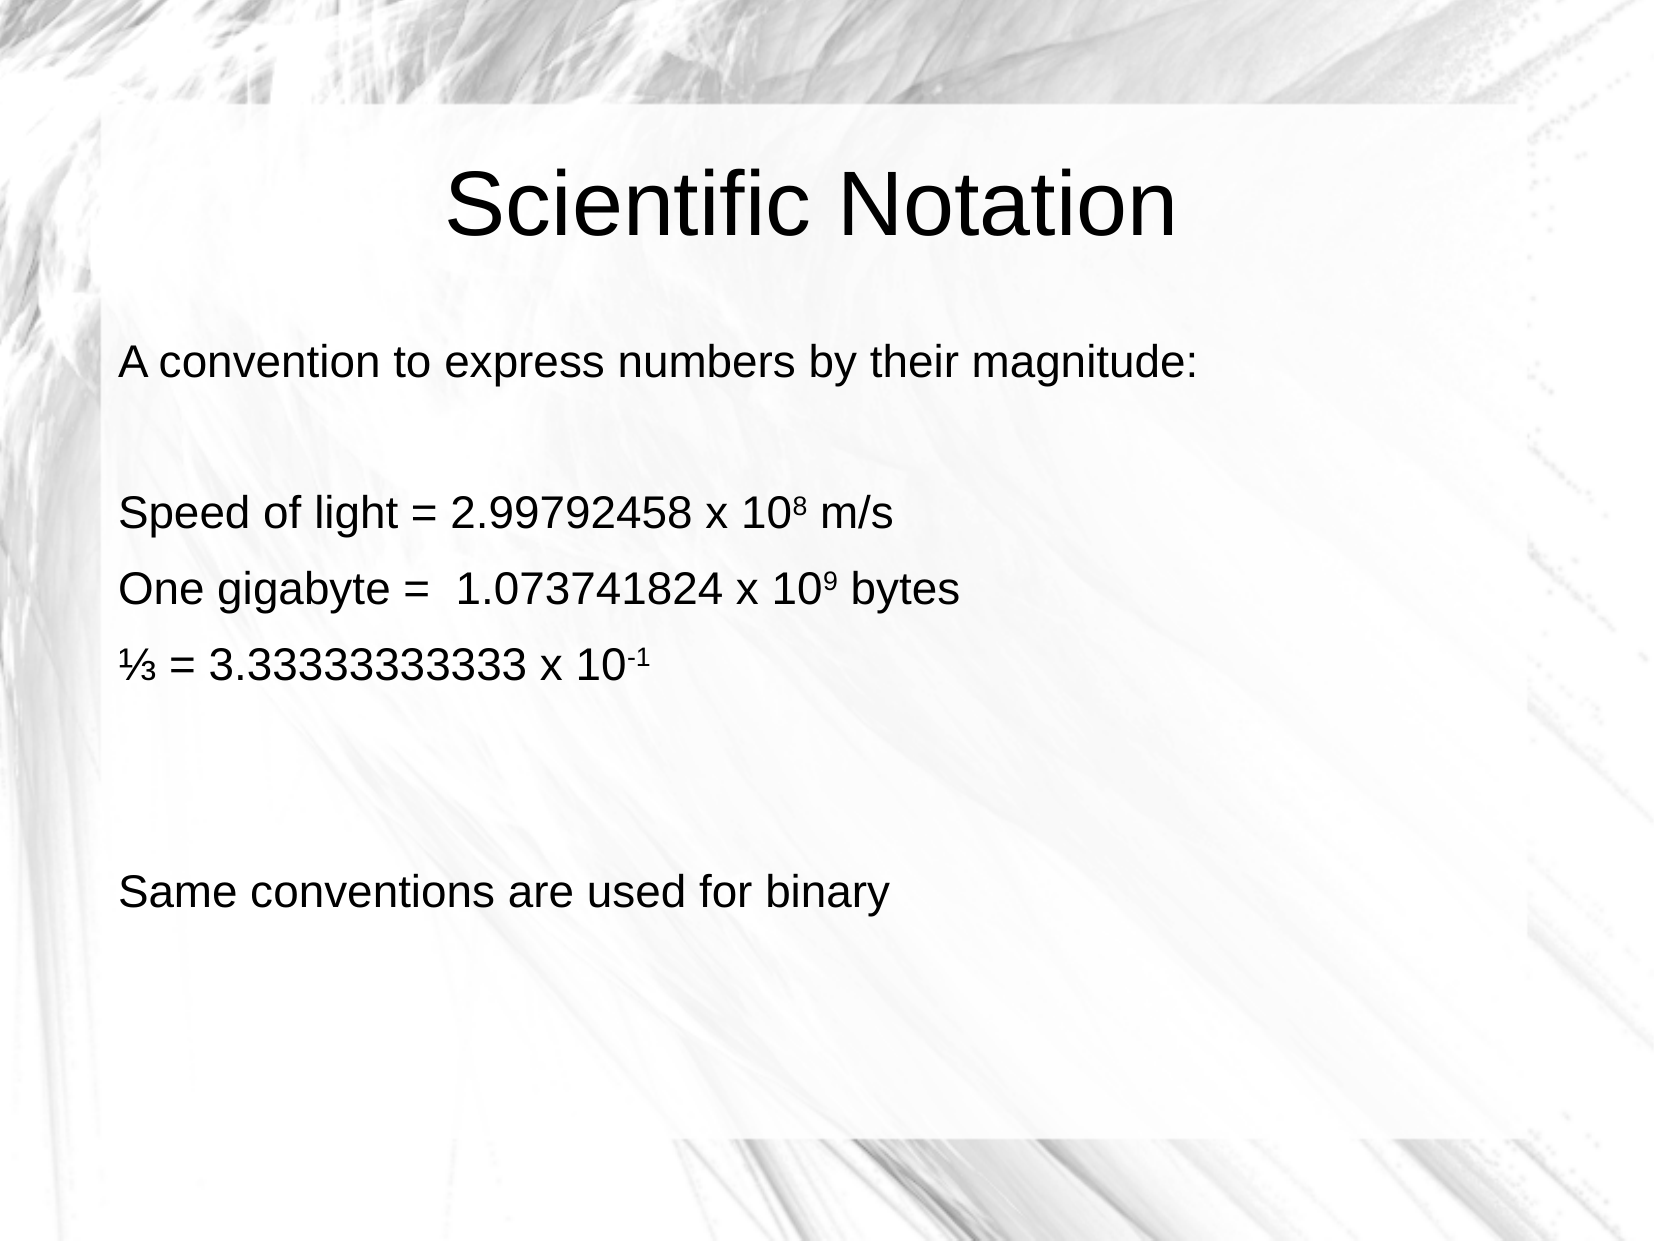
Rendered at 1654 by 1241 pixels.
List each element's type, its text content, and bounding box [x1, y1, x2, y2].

picture [0, 0, 1654, 1241]
list A convention to express numbers by their magnitude: Speed of light = 2.99792458 x 108 m/s One gigabyte = 1.073741824 x 109 bytes ⅓ = 3.33333333333 x 10-1 Same conventions are used for binary [118, 319, 1571, 1109]
title Scientific Notation [118, 93, 1506, 299]
